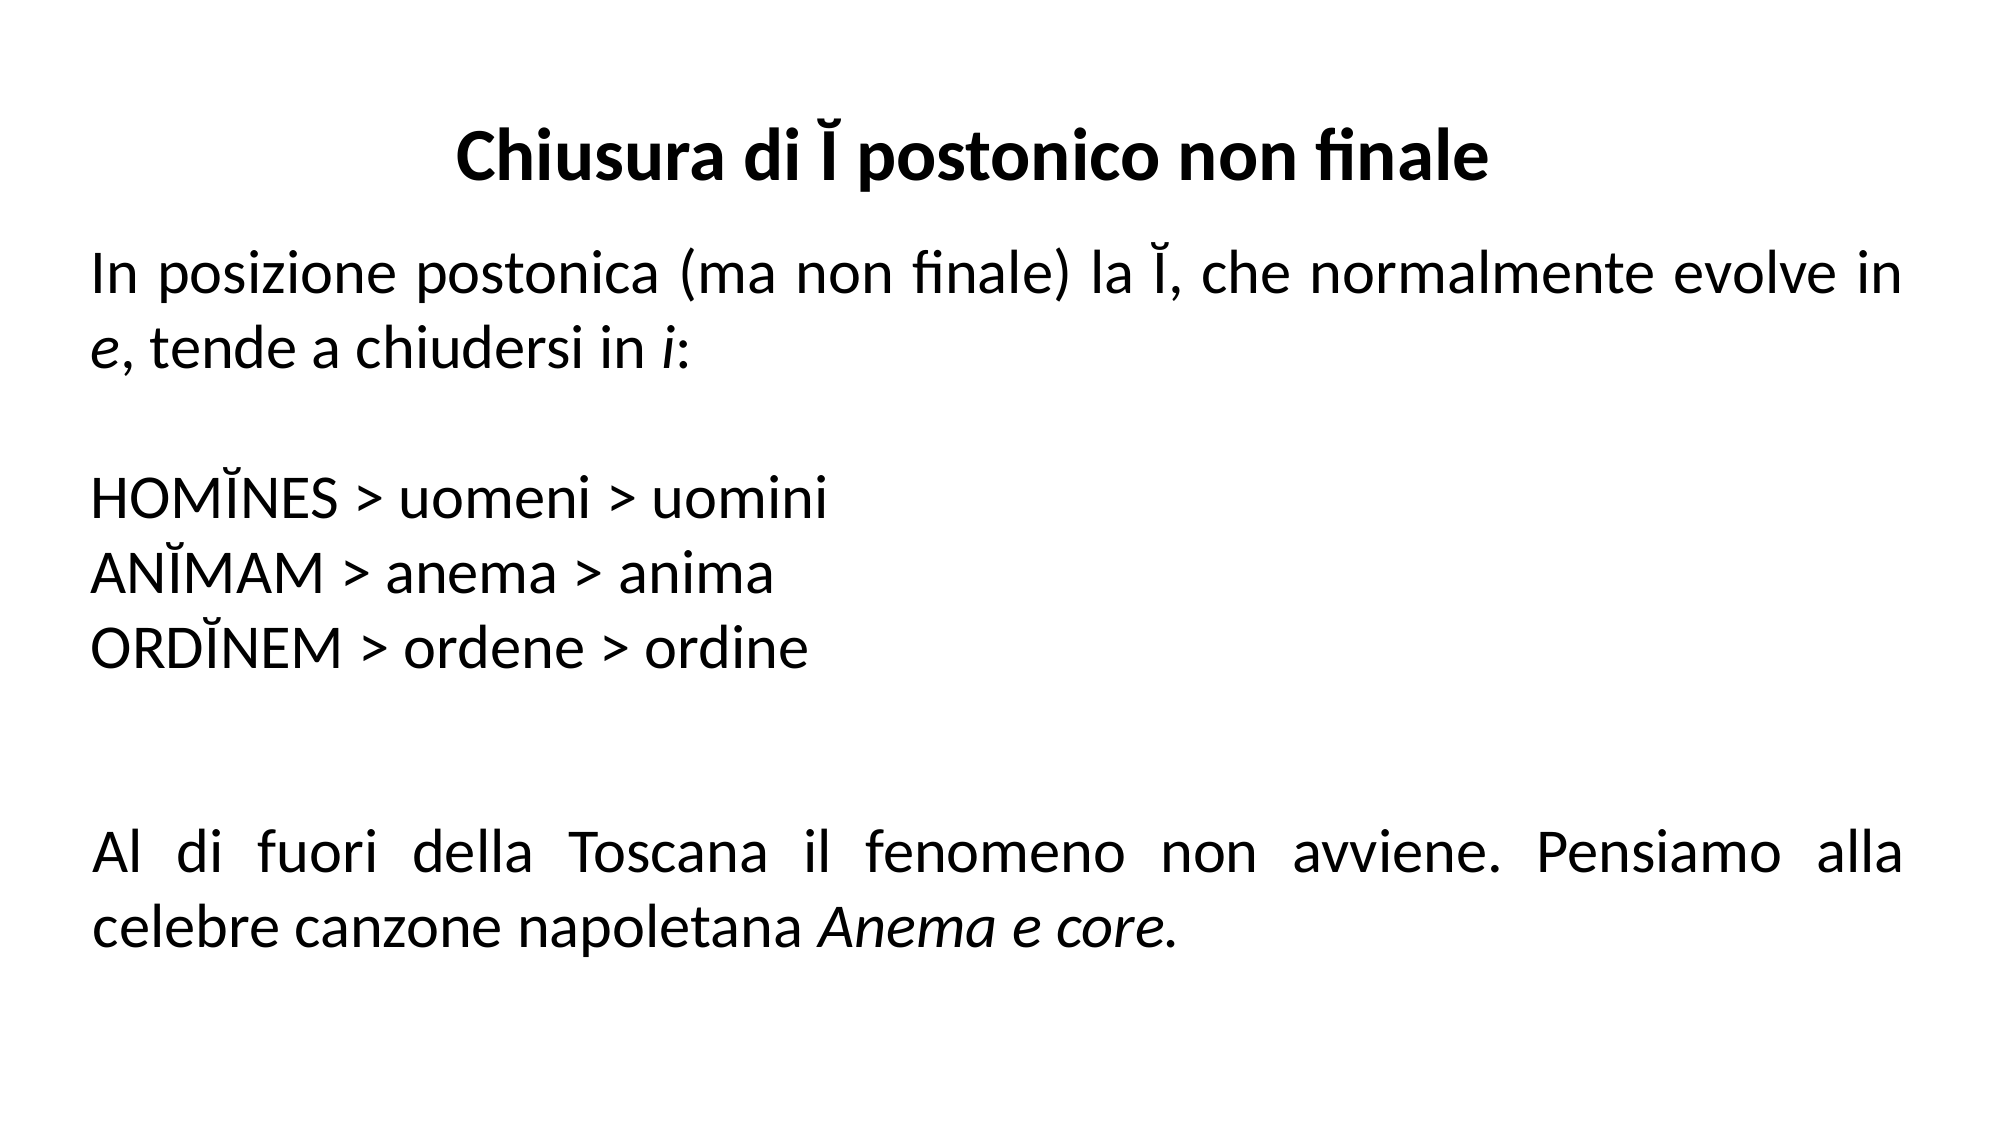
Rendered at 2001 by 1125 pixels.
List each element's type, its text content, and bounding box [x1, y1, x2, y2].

text_box In posizione postonica (ma non finale) la Ĭ, che normalmente evolve in e, tende a chiudersi in i: HOMĬNES > uomeni > uomini ANĬMAM > anema > anima ORDĬNEM > ordene > ordine [75, 223, 1920, 689]
text_box Chiusura di Ĭ postonico non finale [235, 97, 1713, 203]
text_box Al di fuori della Toscana il fenomeno non avviene. Pensiamo alla celebre canzone napoletana Anema e core. [77, 802, 1923, 968]
